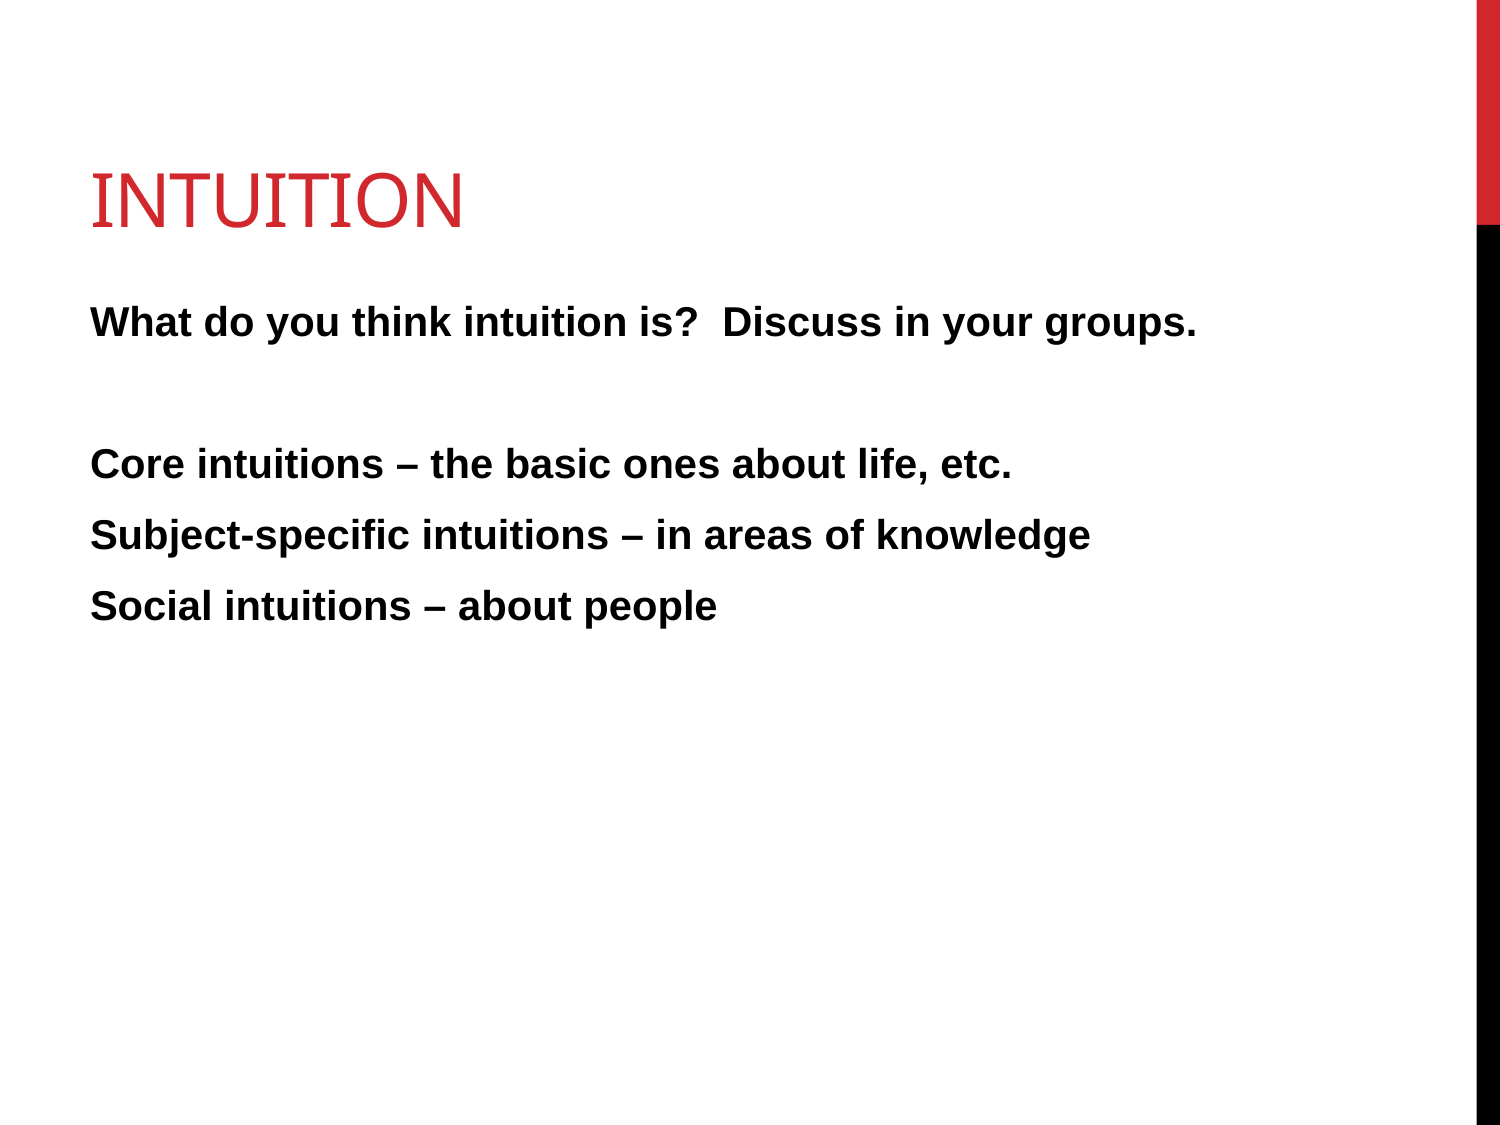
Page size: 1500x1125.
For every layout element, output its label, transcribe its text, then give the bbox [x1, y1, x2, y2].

list What do you think intuition is? Discuss in your groups. Core intuitions – the basic ones about life, etc. Subject-specific intuitions – in areas of knowledge Social intuitions – about people [75, 287, 1325, 1005]
title Intuition [75, 25, 1025, 250]
